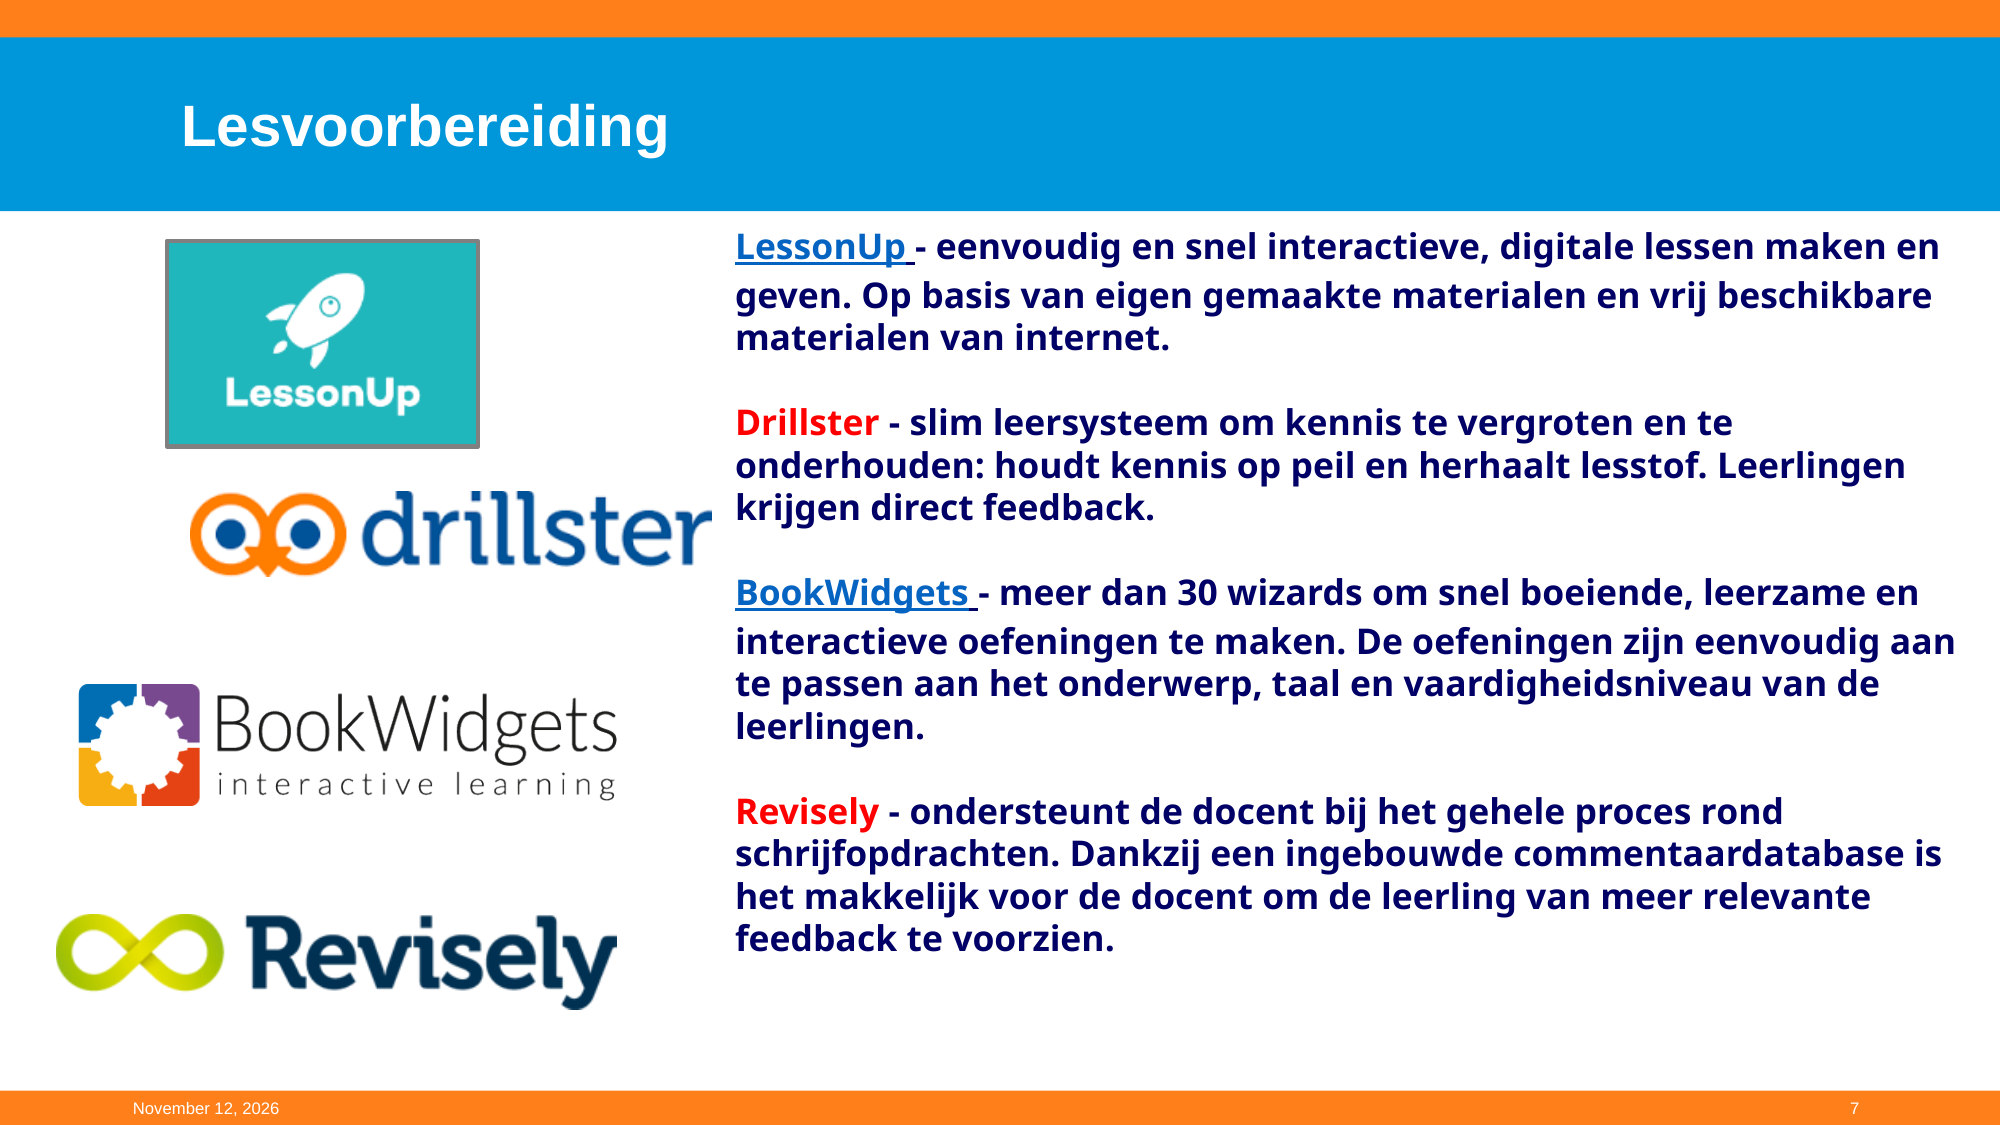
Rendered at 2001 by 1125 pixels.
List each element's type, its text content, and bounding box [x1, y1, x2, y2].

text_box Lesvoorbereiding [166, 80, 797, 166]
picture [78, 684, 617, 806]
picture [56, 914, 617, 1010]
picture [169, 243, 476, 445]
text_box LessonUp - eenvoudig en snel interactieve, digitale lessen maken en geven. Op basis van eigen gemaakte materialen en vrij beschikbare materialen van internet. Drillster - slim leersysteem om kennis te vergroten en te onderhouden: houdt kennis op peil en herhaalt lesstof. Leerlingen krijgen direct feedback. BookWidgets - meer dan 30 wizards om snel boeiende, leerzame en interactieve oefeningen te maken. De oefeningen zijn eenvoudig aan te passen aan het onderwerp, taal en vaardigheidsniveau van de leerlingen. Revisely - ondersteunt de docent bij het gehele proces rond schrijfopdrachten. Dankzij een ingebouwde commentaardatabase is het makkelijk voor de docent om de leerling van meer relevante feedback te voorzien. [720, 216, 2000, 967]
picture [190, 491, 712, 577]
